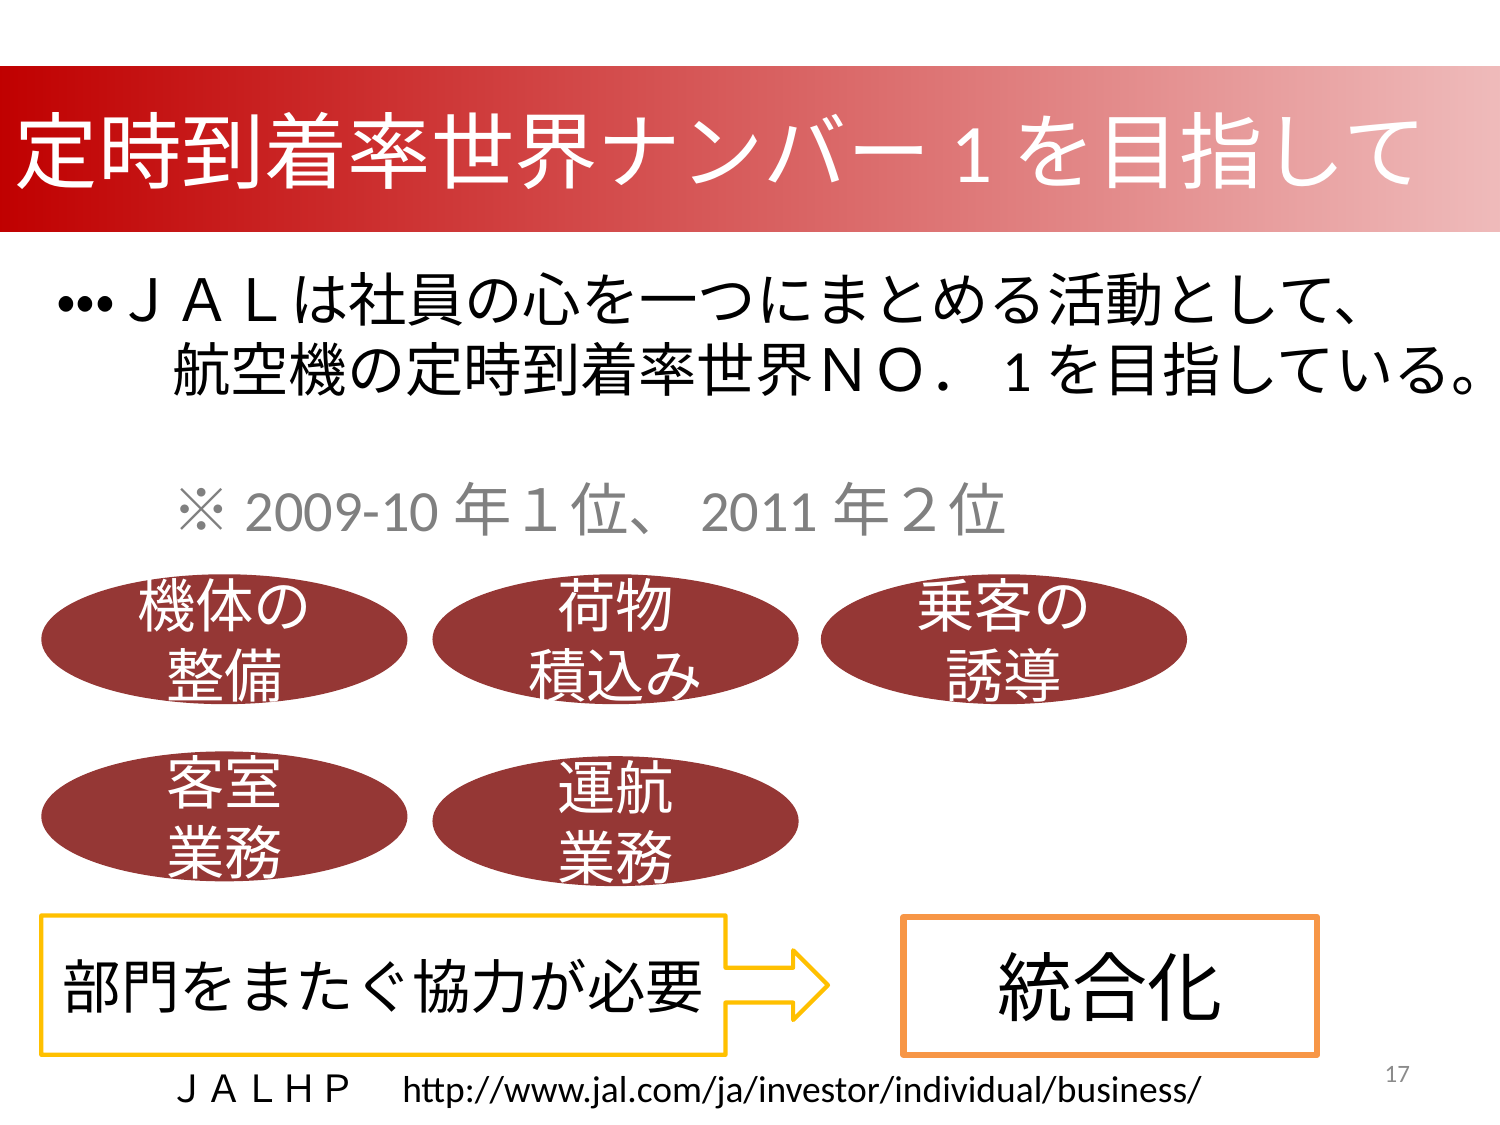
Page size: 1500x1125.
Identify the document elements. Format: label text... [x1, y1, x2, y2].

text_box ・・・ＪＡＬは社員の心を一つにまとめる活動として、 航空機の定時到着率世界ＮＯ．1を目指している。 ※2009-10年１位、2011年２位 [41, 255, 1471, 550]
text_box 荷物 積込み [430, 572, 801, 707]
text_box 部門をまたぐ協力が必要 [39, 913, 831, 1057]
slide_number 17 [1074, 1042, 1425, 1058]
text_box 統合化 [901, 915, 1319, 1057]
text_box ＪＡＬＨＰ http://www.jal.com/ja/investor/individual/business/ [153, 1058, 1500, 1118]
text_box 運航 業務 [430, 754, 801, 889]
text_box 機体の 整備 [39, 572, 410, 707]
text_box 客室 業務 [39, 749, 410, 884]
text_box 定時到着率世界ナンバー1を目指して [0, 64, 1500, 234]
text_box 乗客の 誘導 [818, 572, 1190, 707]
